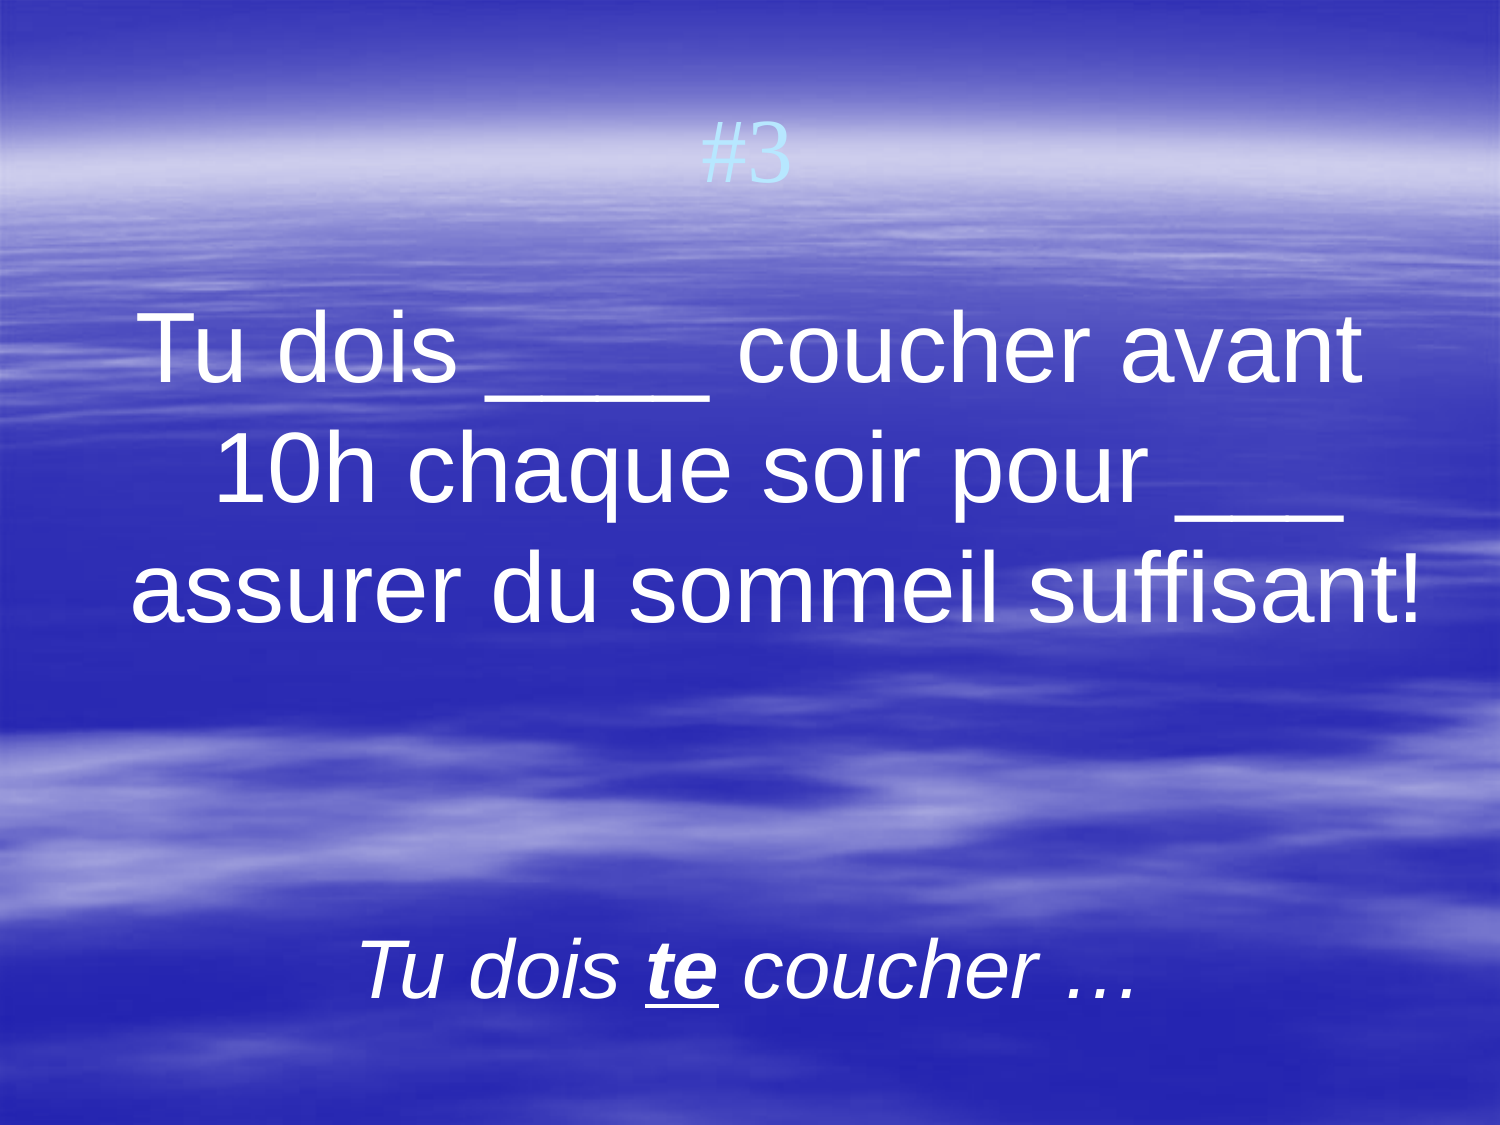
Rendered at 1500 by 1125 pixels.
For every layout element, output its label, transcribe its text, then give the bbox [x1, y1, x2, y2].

list Tu dois ____ coucher avant 10h chaque soir pour ___ assurer du sommeil suffisant! Tu dois te coucher … [49, 275, 1451, 1001]
title #3 [49, 37, 1446, 255]
